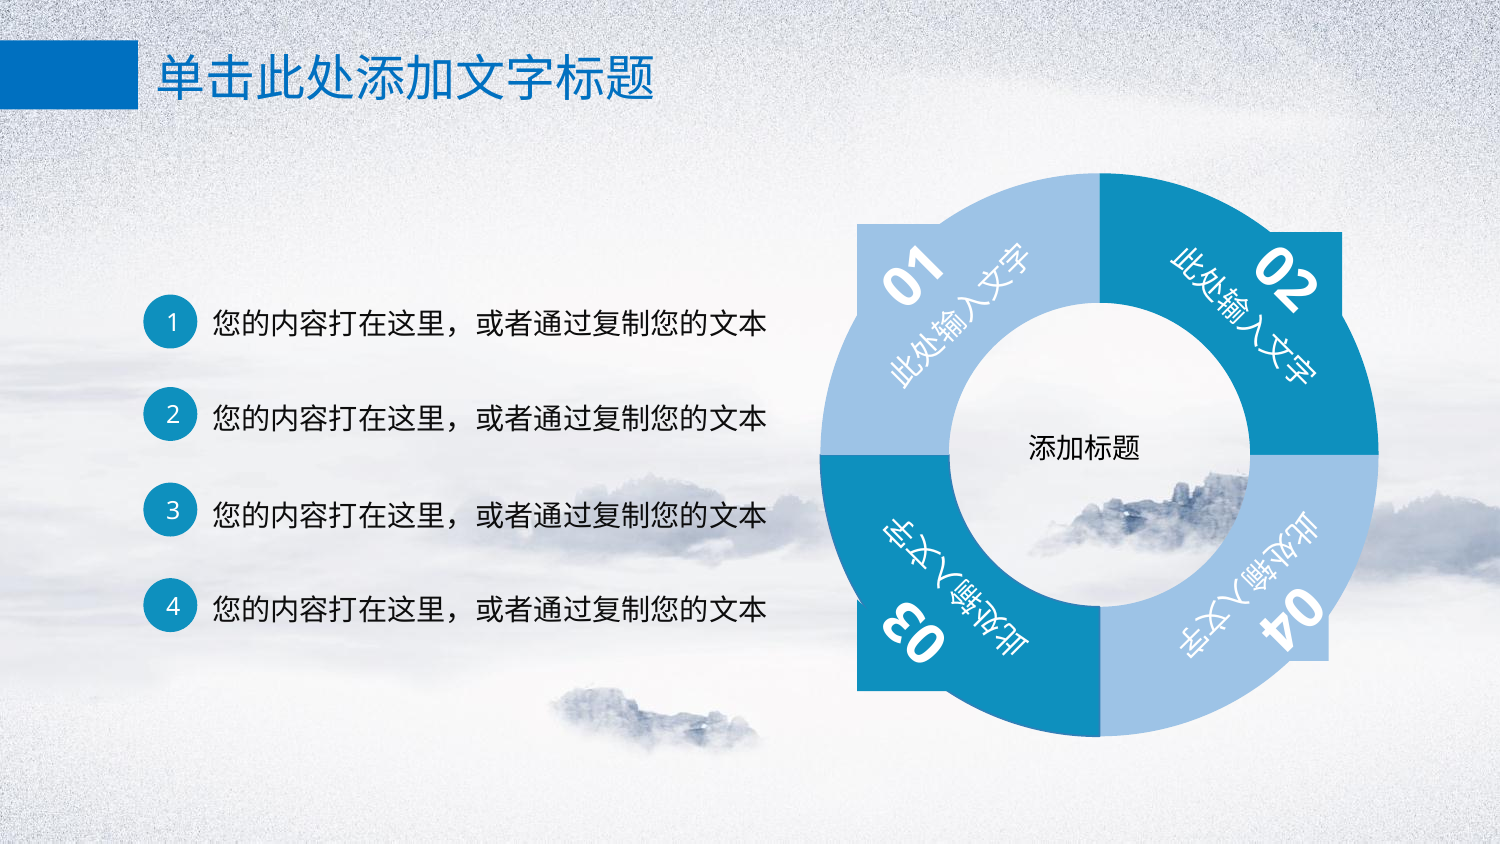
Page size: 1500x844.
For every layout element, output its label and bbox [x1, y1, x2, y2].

text_box [143, 578, 633, 635]
text_box [143, 294, 633, 349]
text_box [143, 482, 633, 541]
text_box [143, 387, 633, 444]
text_box [633, 141, 1500, 770]
picture [0, 0, 1500, 844]
